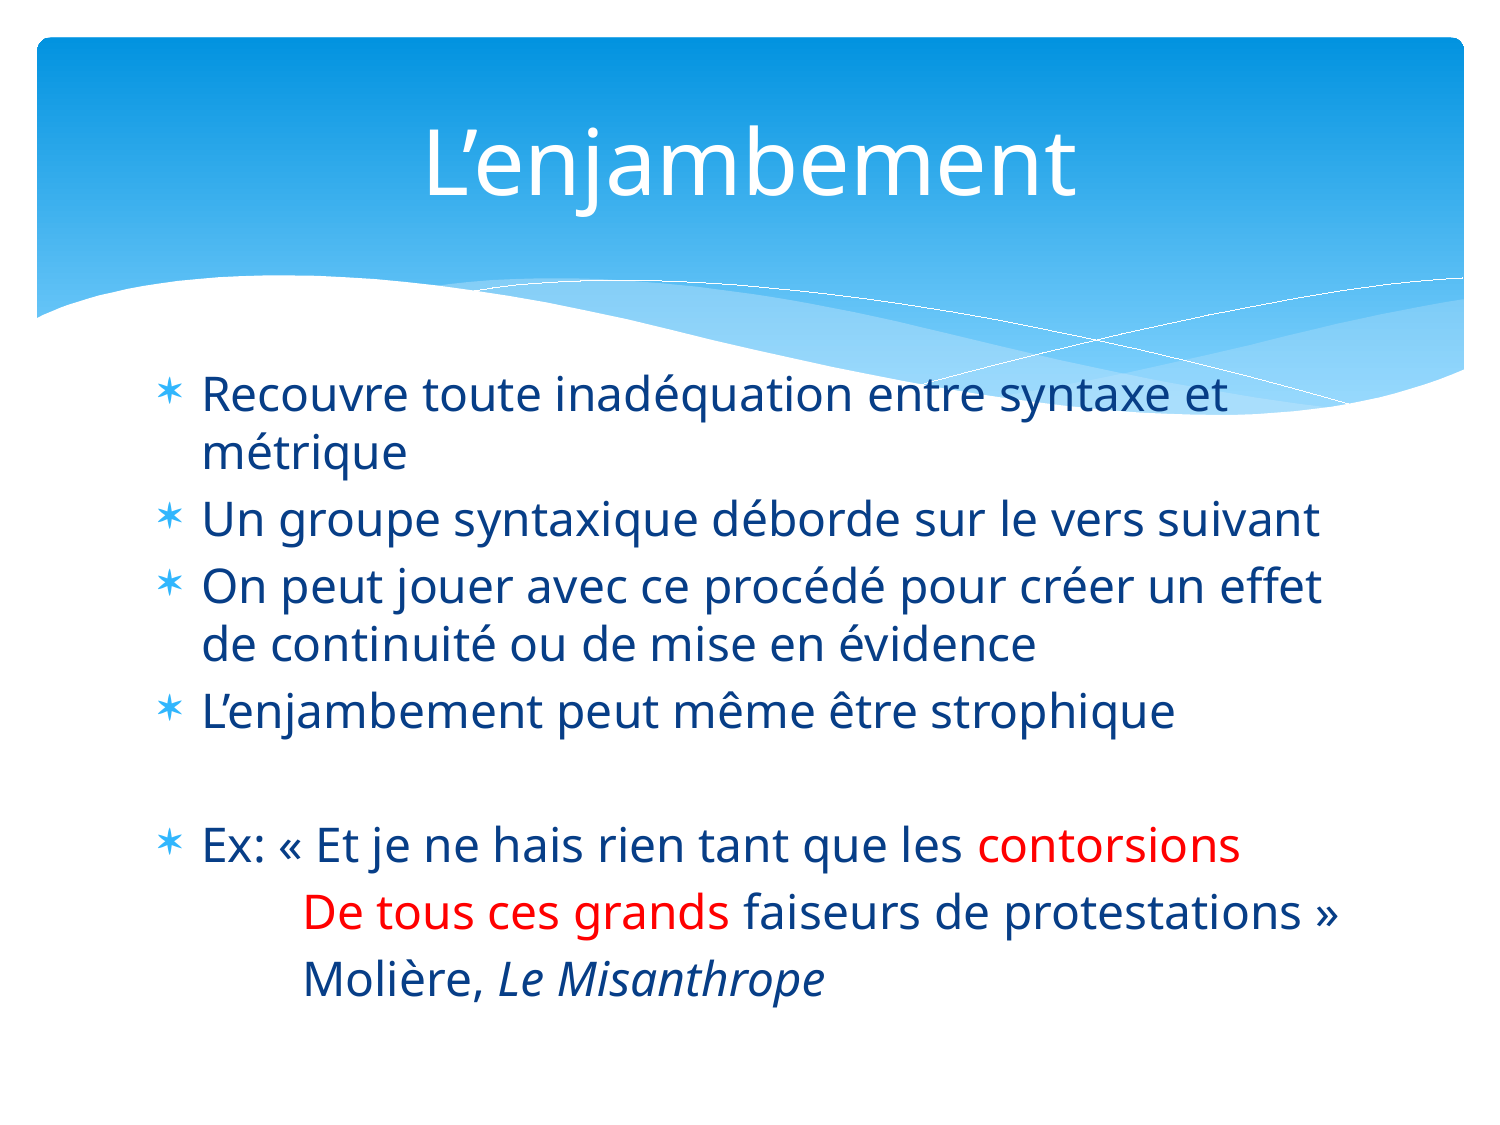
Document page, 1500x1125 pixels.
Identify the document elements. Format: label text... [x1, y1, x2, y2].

list Recouvre toute inadéquation entre syntaxe et métrique Un groupe syntaxique déborde sur le vers suivant On peut jouer avec ce procédé pour créer un effet de continuité ou de mise en évidence L’enjambement peut même être strophique Ex: « Et je ne hais rien tant que les contorsions De tous ces grands faiseurs de protestations » Molière, Le Misanthrope [143, 356, 1359, 1028]
title L’enjambement [75, 55, 1425, 261]
